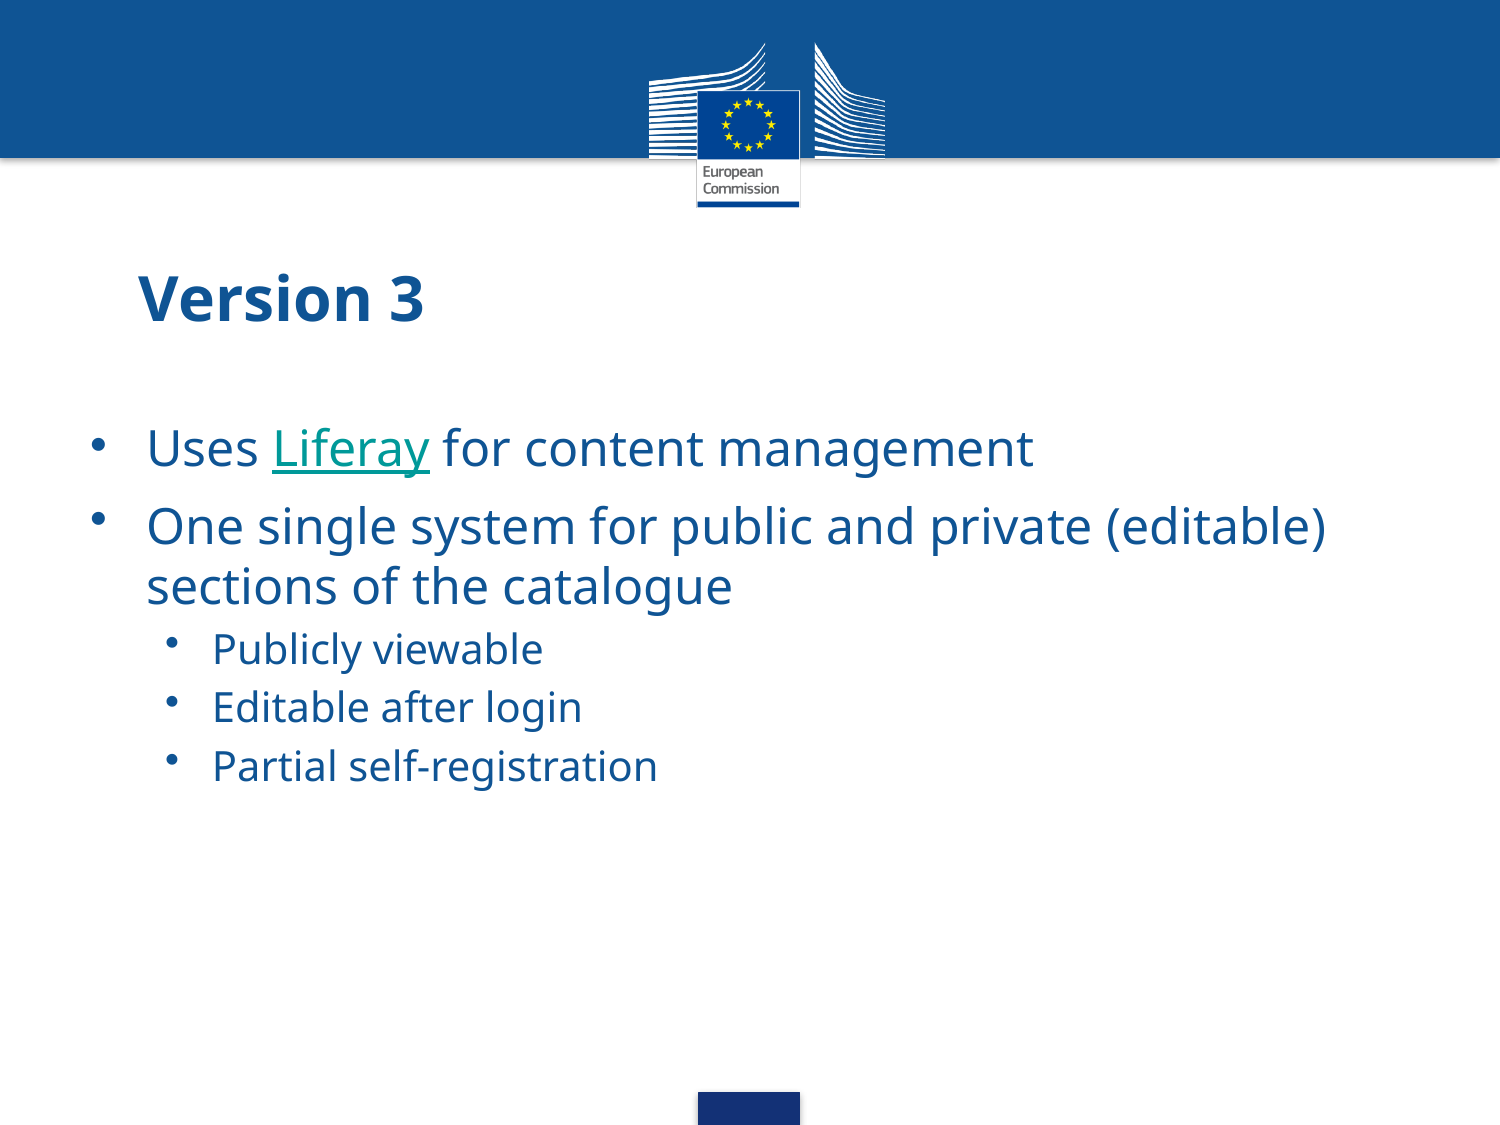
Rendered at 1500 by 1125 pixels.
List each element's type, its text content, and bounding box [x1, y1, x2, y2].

list Uses Liferay for content management One single system for public and private (editable) sections of the catalogue Publicly viewable Editable after login Partial self-registration [75, 408, 1425, 988]
title Version 3 [64, 219, 1415, 374]
picture [649, 42, 885, 208]
